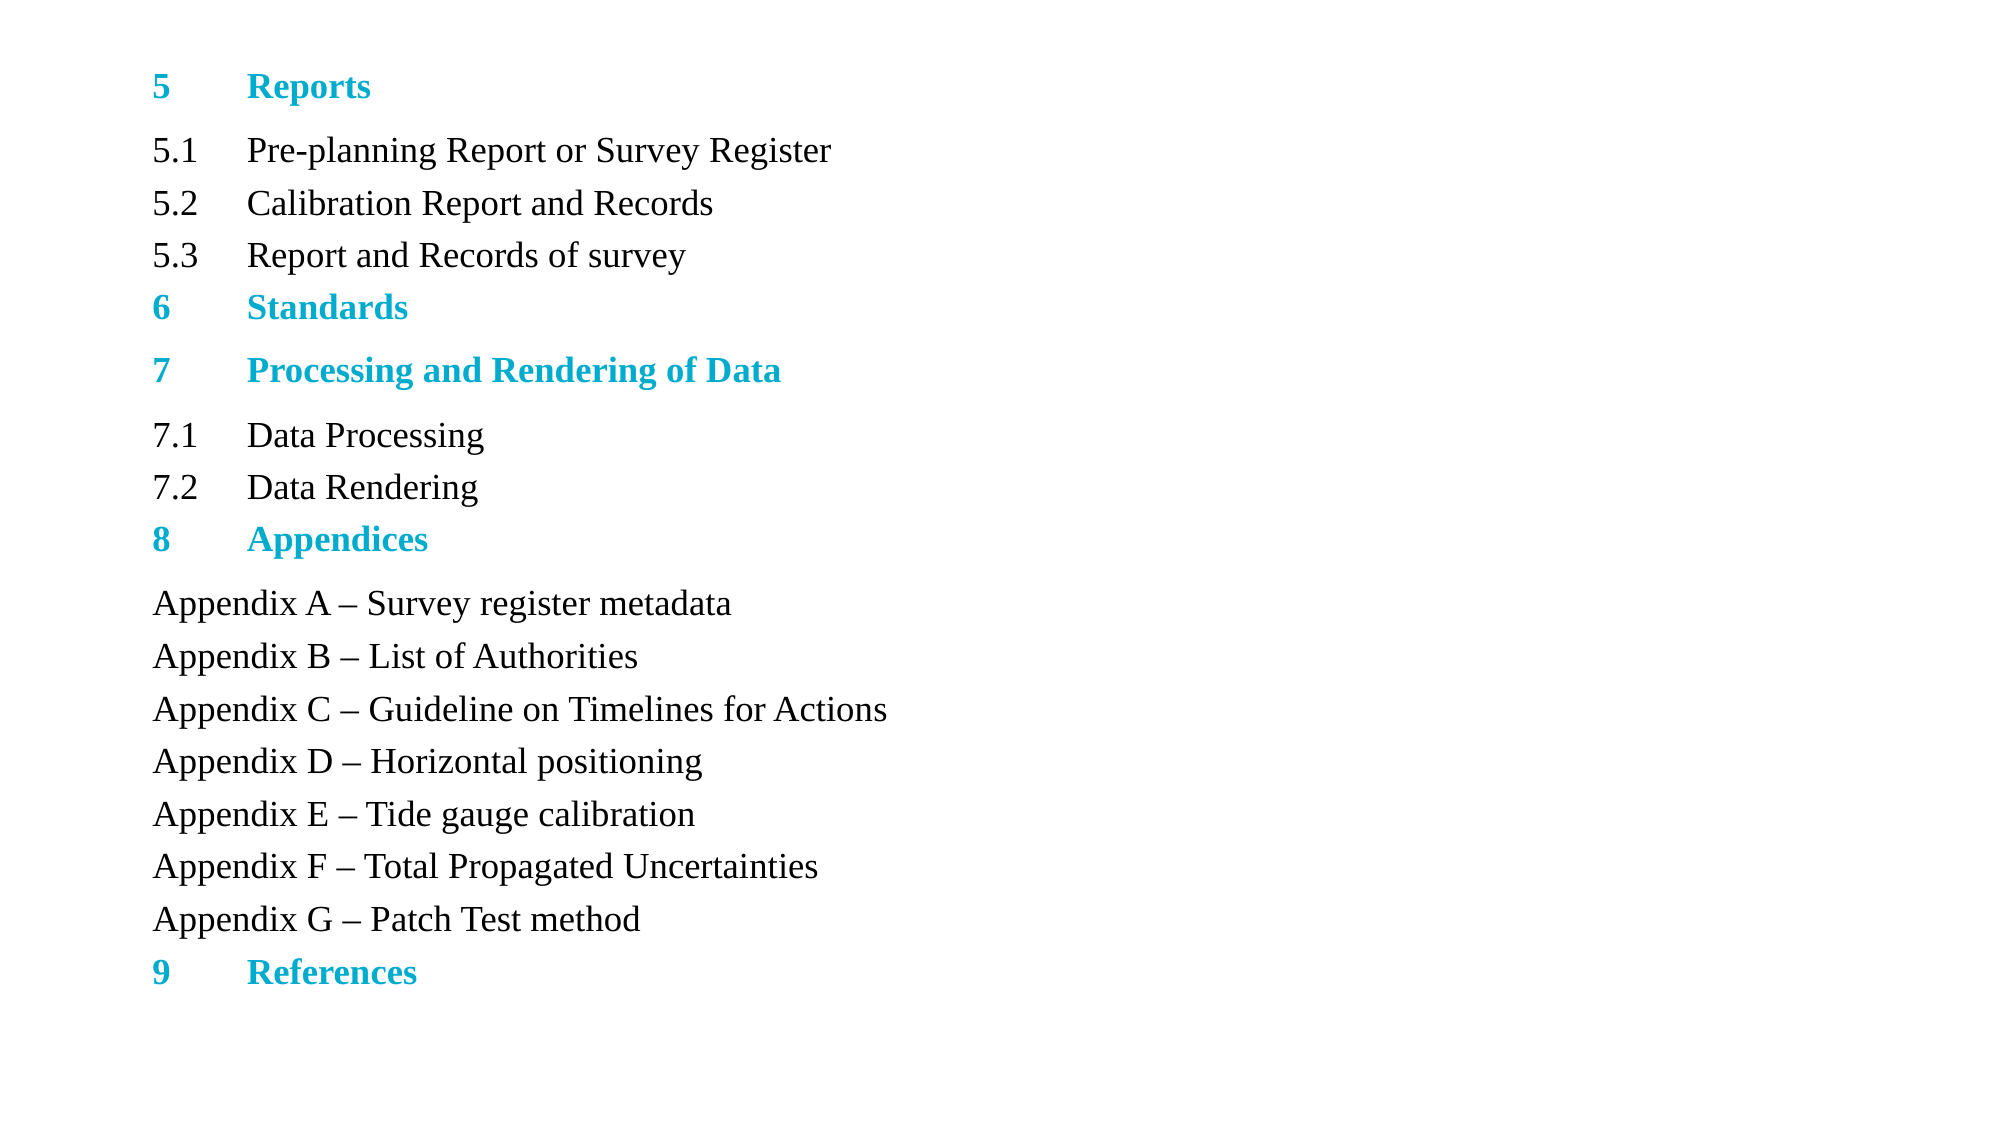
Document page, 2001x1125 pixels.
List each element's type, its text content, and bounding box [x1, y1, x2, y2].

list 5 Reports 5.1 Pre-planning Report or Survey Register 5.2 Calibration Report and Records 5.3 Report and Records of survey 6 Standards 7 Processing and Rendering of Data 7.1 Data Processing 7.2 Data Rendering 8 Appendices Appendix A – Survey register metadata Appendix B – List of Authorities Appendix C – Guideline on Timelines for Actions Appendix D – Horizontal positioning Appendix E – Tide gauge calibration Appendix F – Total Propagated Uncertainties Appendix G – Patch Test method 9 References [137, 58, 1863, 1014]
